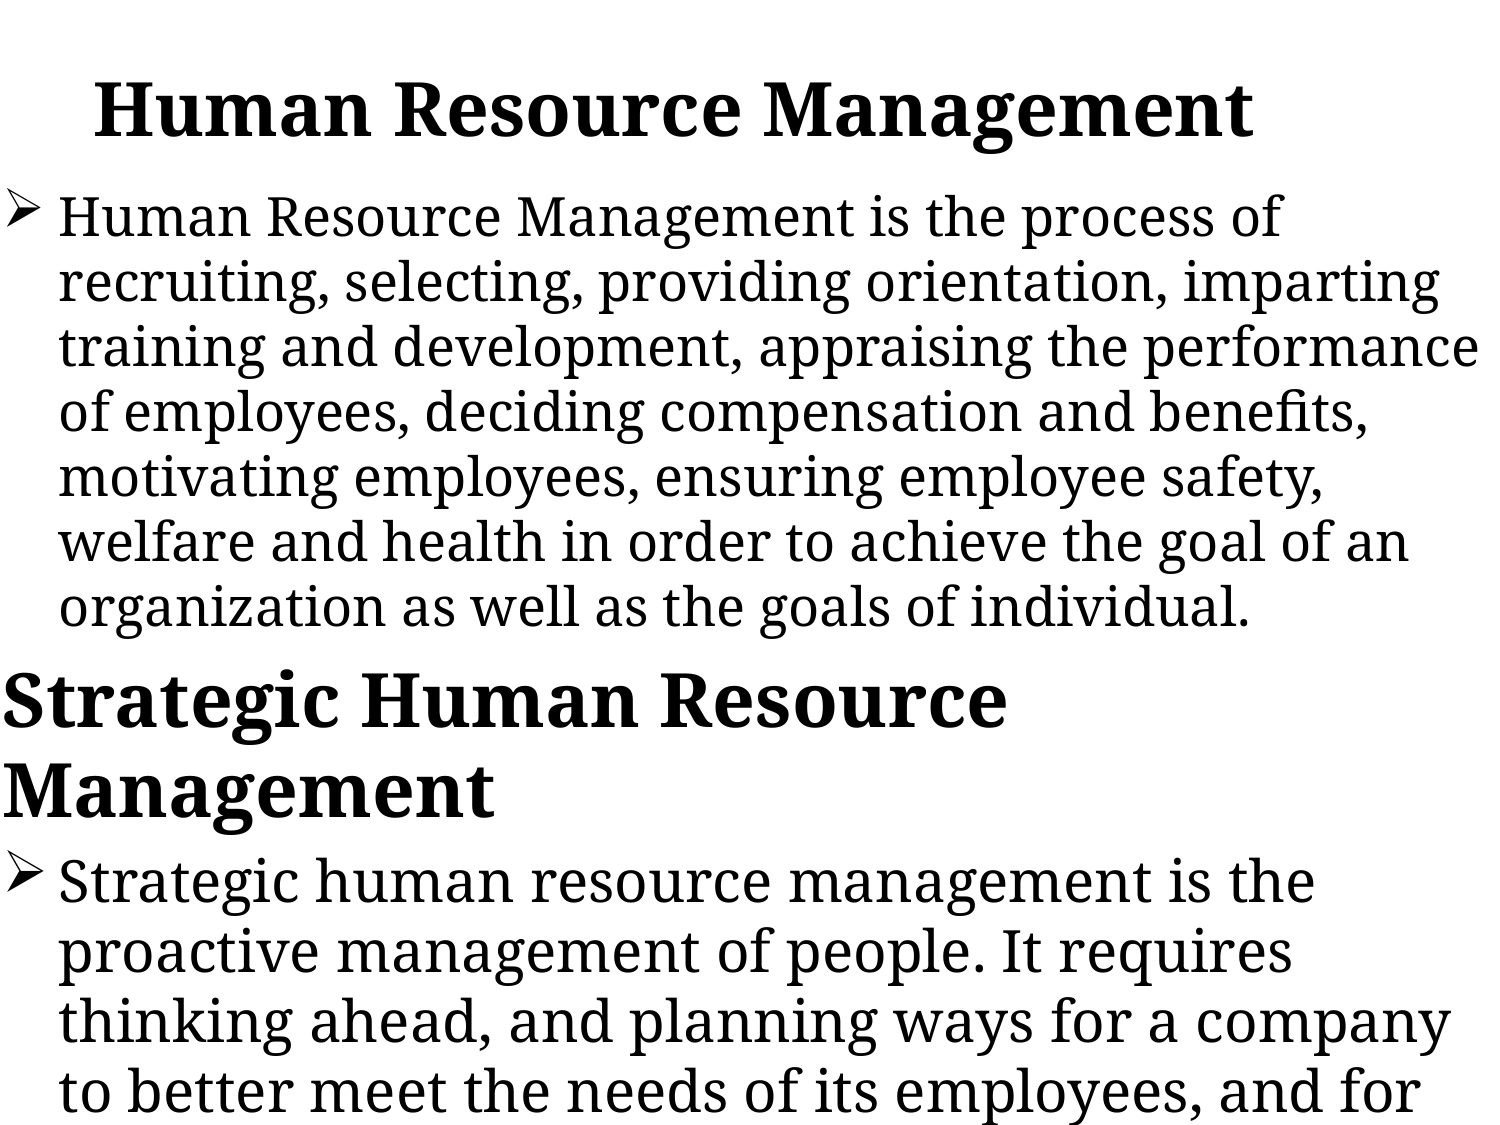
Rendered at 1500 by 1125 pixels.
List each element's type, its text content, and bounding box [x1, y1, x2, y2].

title Human Resource Management [0, 24, 1350, 174]
list Human Resource Management is the process of recruiting, selecting, providing orientation, imparting training and development, appraising the performance of employees, deciding compensation and benefits, motivating employees, ensuring employee safety, welfare and health in order to achieve the goal of an organization as well as the goals of individual. Strategic Human Resource Management Strategic human resource management is the proactive management of people. It requires thinking ahead, and planning ways for a company to better meet the needs of its employees, and for the employees to better meet the need of company or organization. [0, 174, 1500, 1100]
